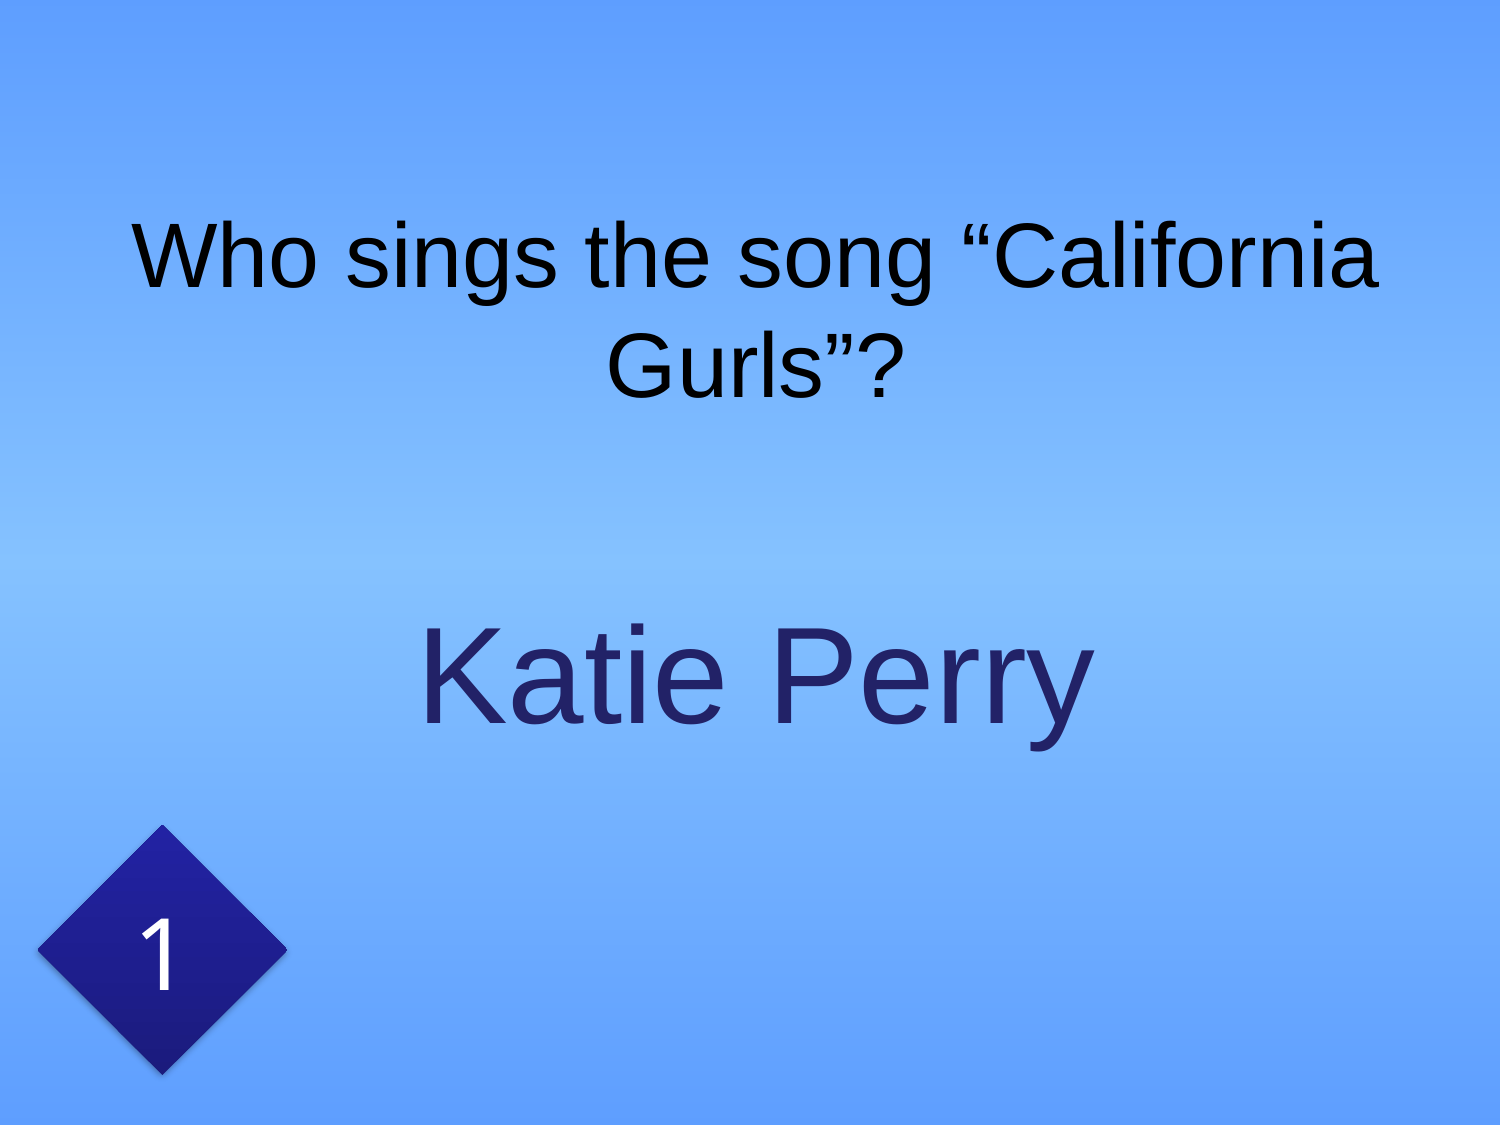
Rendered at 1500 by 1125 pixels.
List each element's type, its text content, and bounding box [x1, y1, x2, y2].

text_box Katie Perry [112, 500, 1400, 838]
text_box 1 [37, 838, 288, 1075]
title Who sings the song “California Gurls”? [112, 137, 1401, 476]
